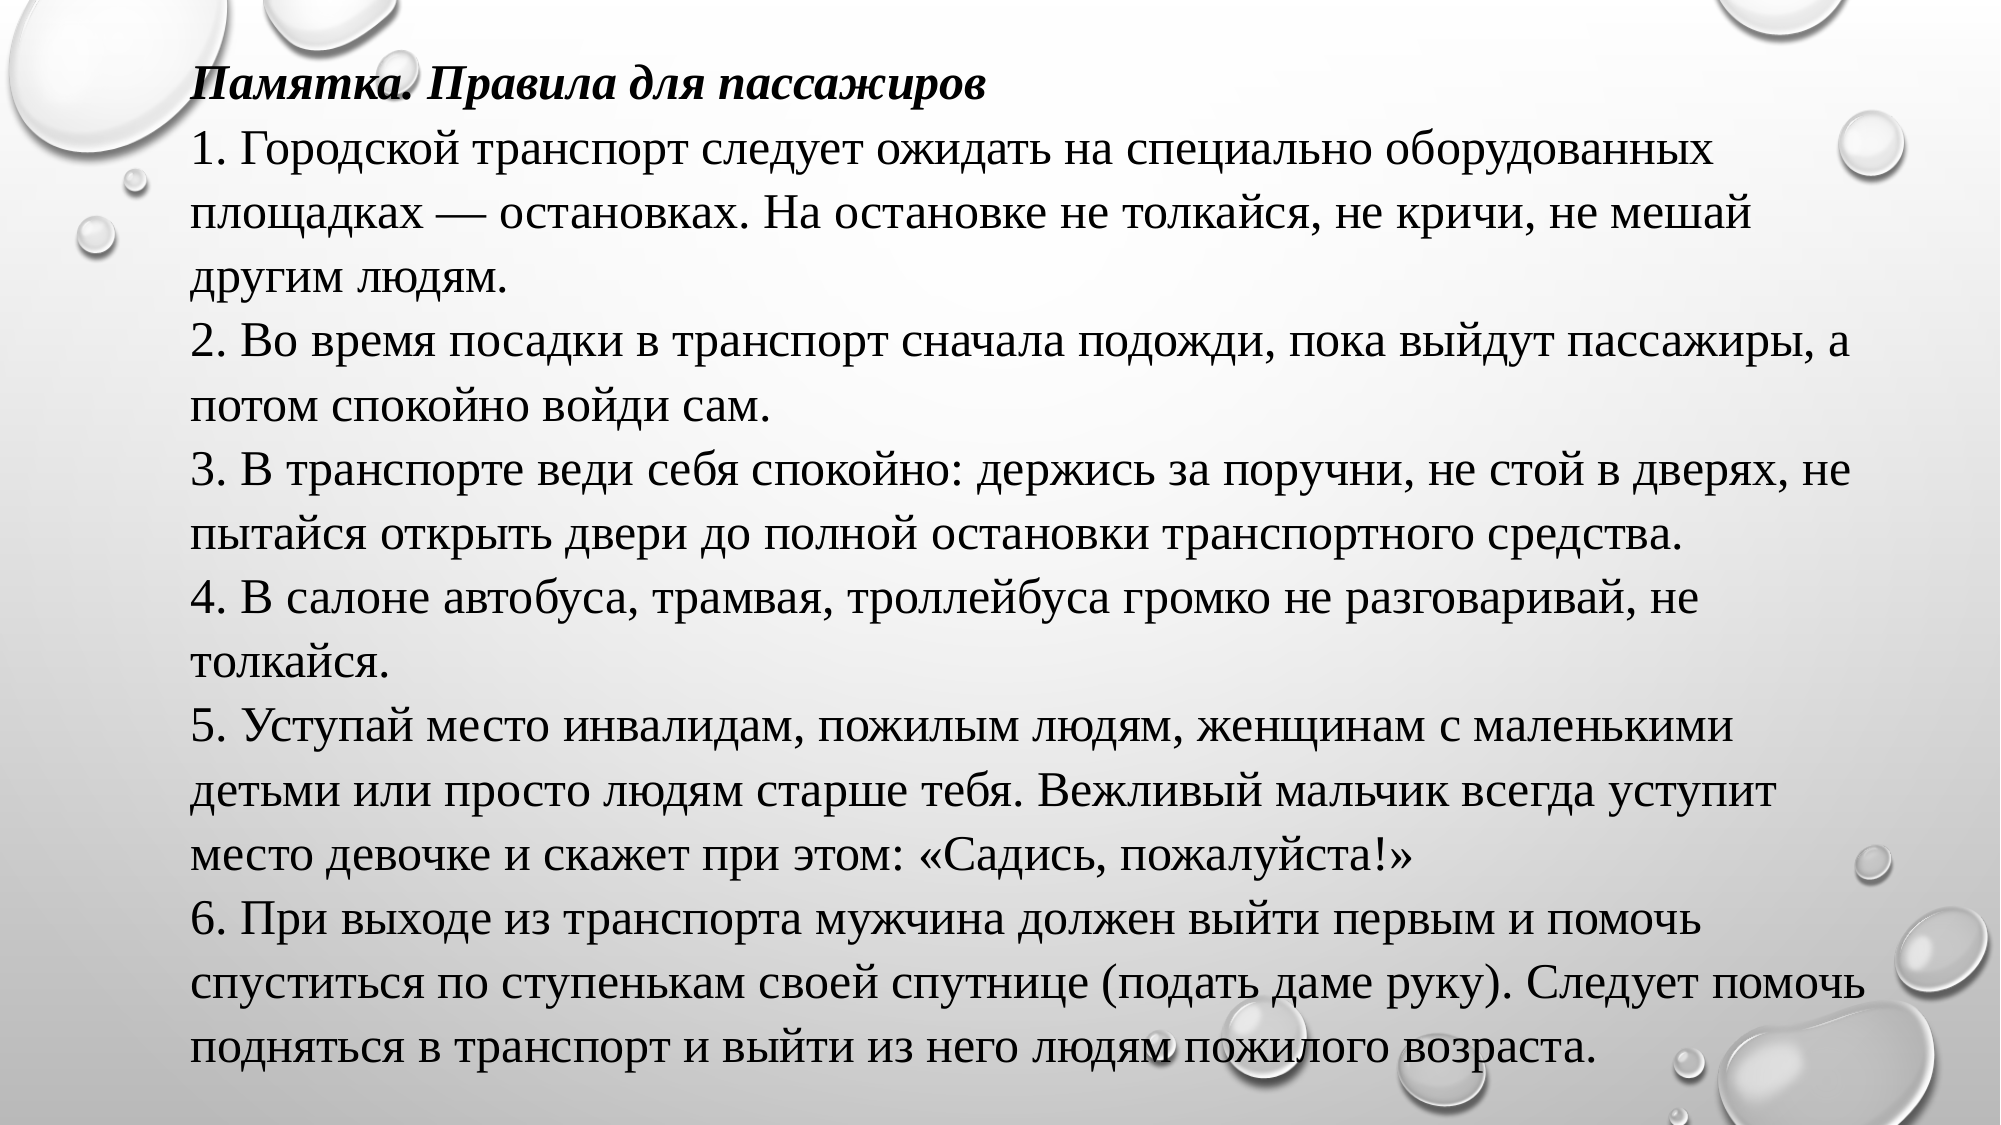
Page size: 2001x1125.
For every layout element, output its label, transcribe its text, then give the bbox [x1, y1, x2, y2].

text_box Памятка. Правила для пассажиров 1. Городской транспорт следует ожидать на специально оборудованных площадках — остановках. На остановке не толкайся, не кричи, не мешай другим людям. 2. Во время посадки в транспорт сначала подожди, пока выйдут пассажиры, а потом спокойно войди сам. 3. В транспорте веди себя спокойно: держись за поручни, не стой в дверях, не пытайся открыть двери до полной остановки транспортного средства. 4. В салоне автобуса, трамвая, троллейбуса громко не разговаривай, не толкайся. 5. Уступай место инвалидам, пожилым людям, женщинам с маленькими детьми или просто людям старше тебя. Вежливый мальчик всегда уступит место девочке и скажет при этом: «Садись, пожалуйста!» 6. При выходе из транспорта мужчина должен выйти первым и помочь спуститься по ступенькам своей спутнице (подать даме руку). Следует помочь подняться в транспорт и выйти из него людям пожилого возраста. [176, 38, 1903, 1081]
picture [0, 0, 2000, 1125]
